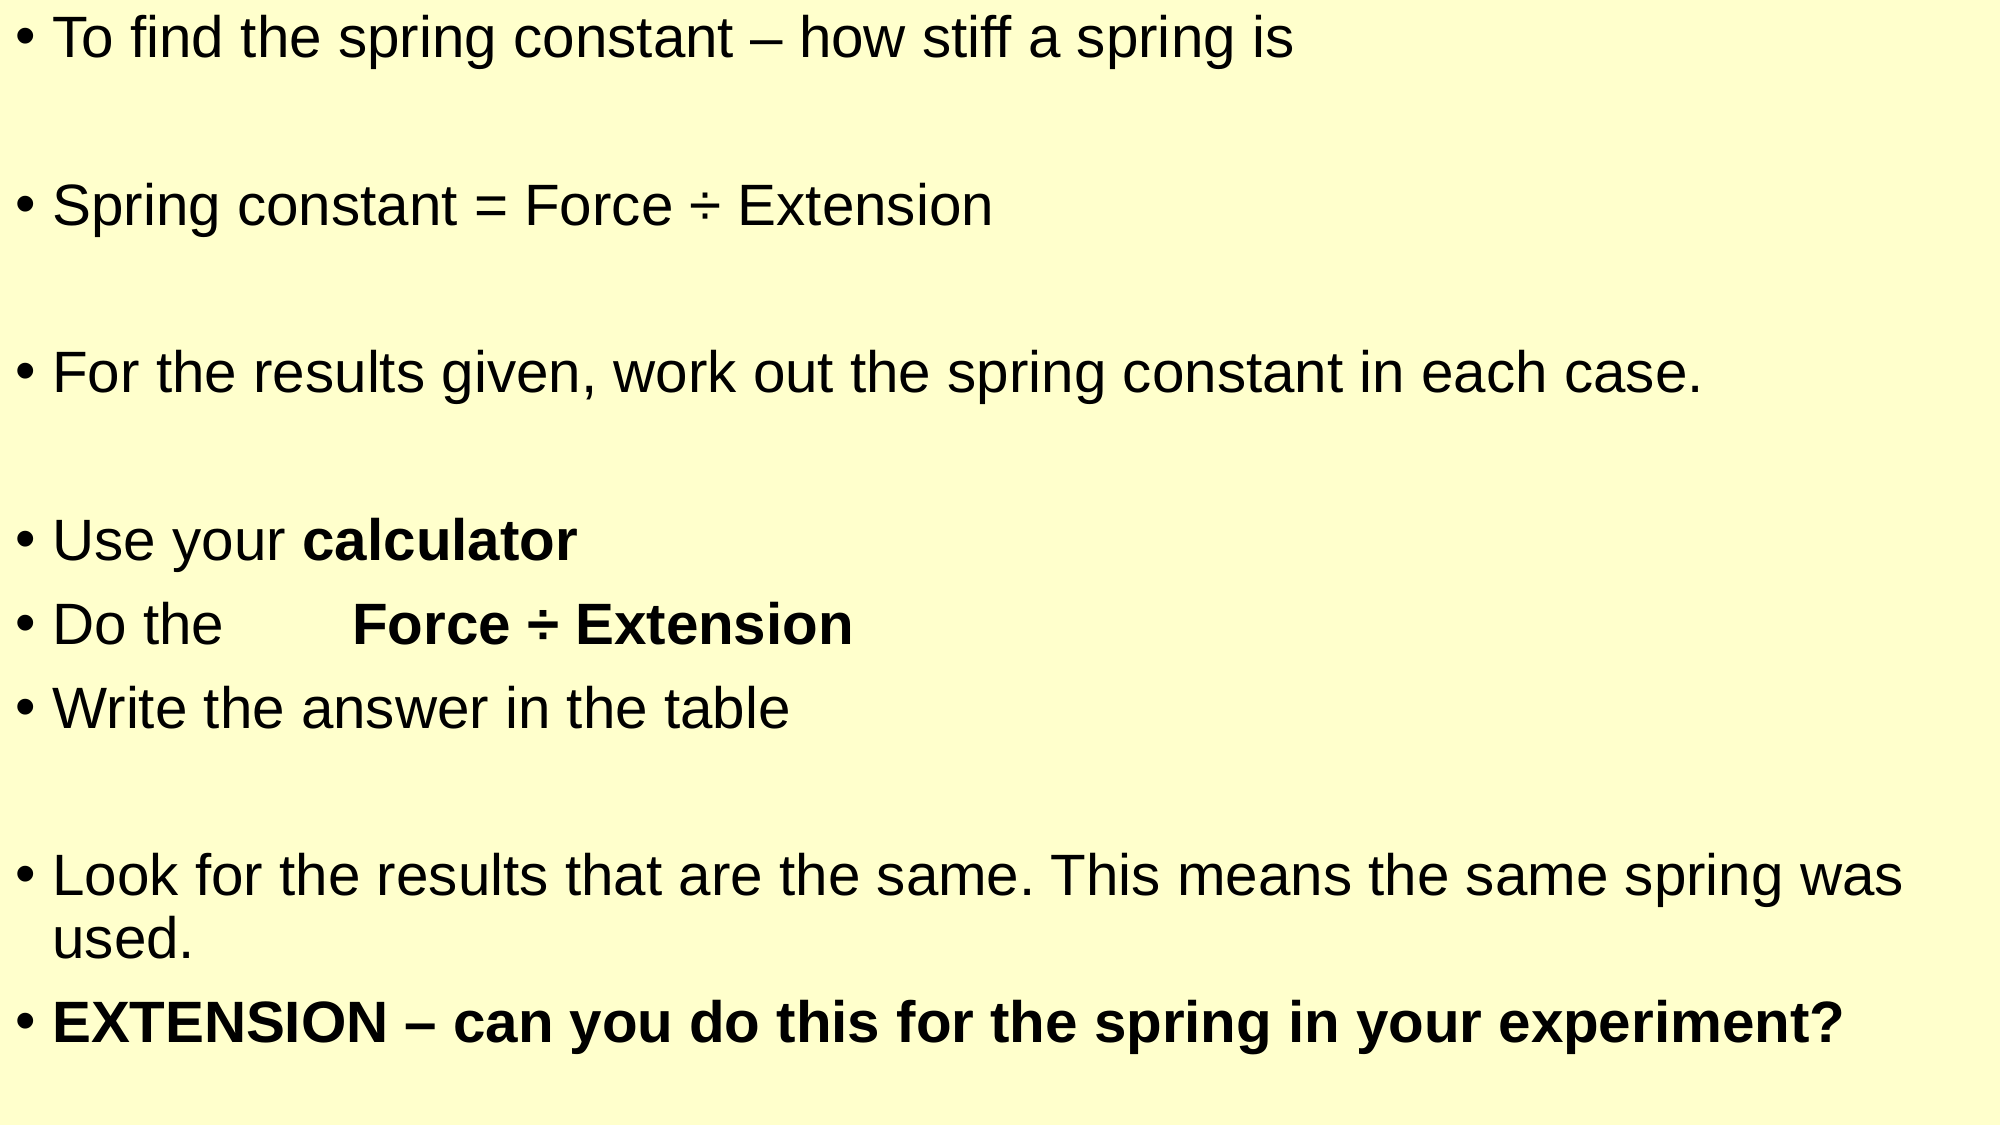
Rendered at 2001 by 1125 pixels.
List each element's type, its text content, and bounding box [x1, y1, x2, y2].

list To find the spring constant – how stiff a spring is Spring constant = Force ÷ Extension For the results given, work out the spring constant in each case. Use your calculator Do the Force ÷ Extension Write the answer in the table Look for the results that are the same. This means the same spring was used. EXTENSION – can you do this for the spring in your experiment? [0, 0, 2000, 1125]
